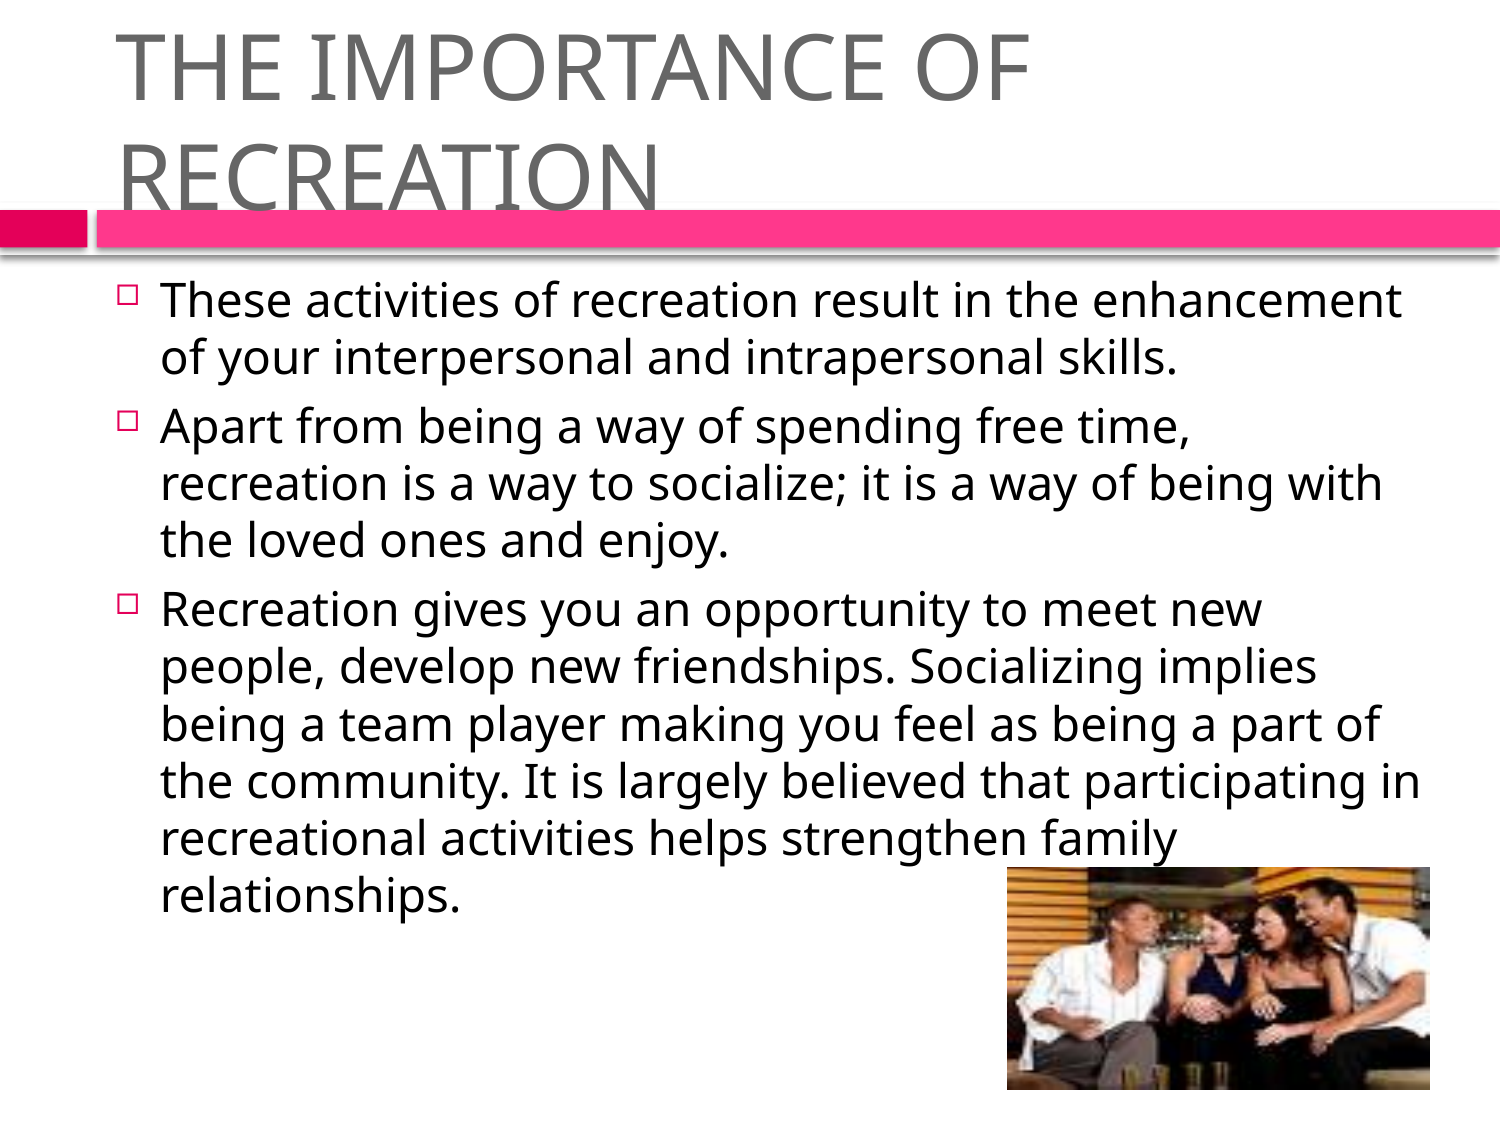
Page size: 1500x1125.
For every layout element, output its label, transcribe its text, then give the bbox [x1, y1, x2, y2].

title THE IMPORTANCE OF RECREATION [100, 37, 1438, 200]
picture [1007, 866, 1430, 1091]
list These activities of recreation result in the enhancement of your interpersonal and intrapersonal skills. Apart from being a way of spending free time, recreation is a way to socialize; it is a way of being with the loved ones and enjoy. Recreation gives you an opportunity to meet new people, develop new friendships. Socializing implies being a team player making you feel as being a part of the community. It is largely believed that participating in recreational activities helps strengthen family relationships. [100, 262, 1438, 1000]
